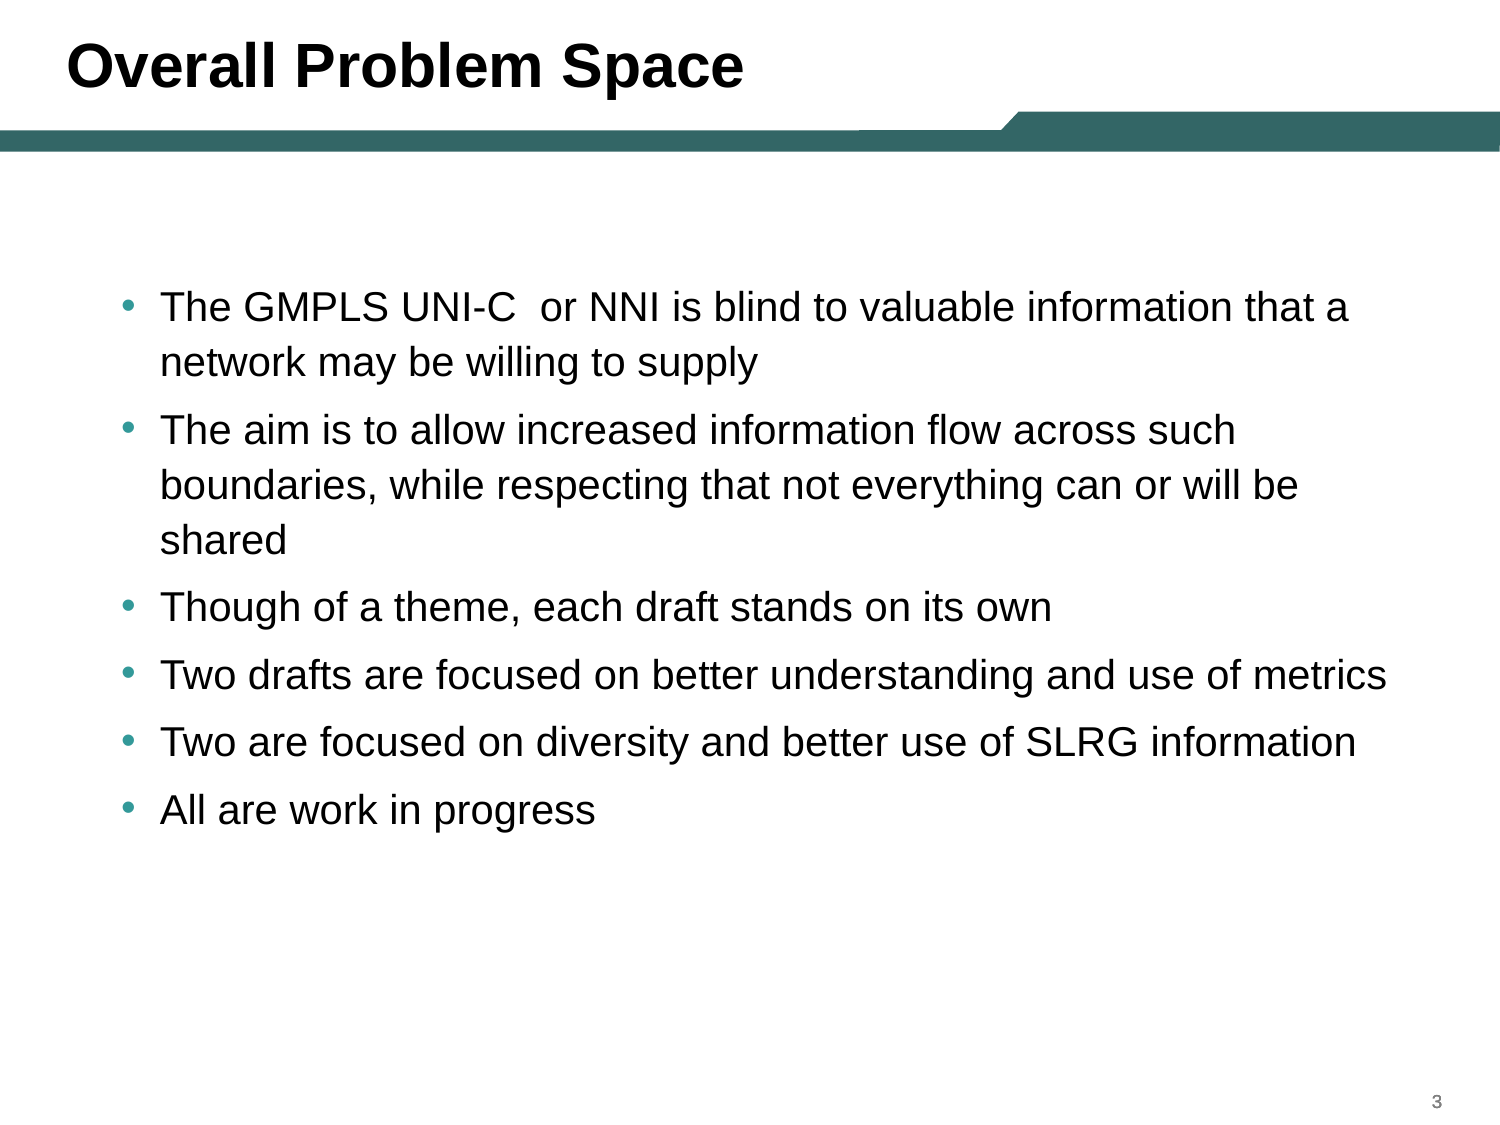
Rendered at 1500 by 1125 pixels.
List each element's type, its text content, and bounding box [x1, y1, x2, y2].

list The GMPLS UNI-C or NNI is blind to valuable information that a network may be willing to supply The aim is to allow increased information flow across such boundaries, while respecting that not everything can or will be shared Though of a theme, each draft stands on its own Two drafts are focused on better understanding and use of metrics Two are focused on diversity and better use of SLRG information All are work in progress [107, 268, 1411, 855]
title Overall Problem Space [52, 0, 1390, 109]
